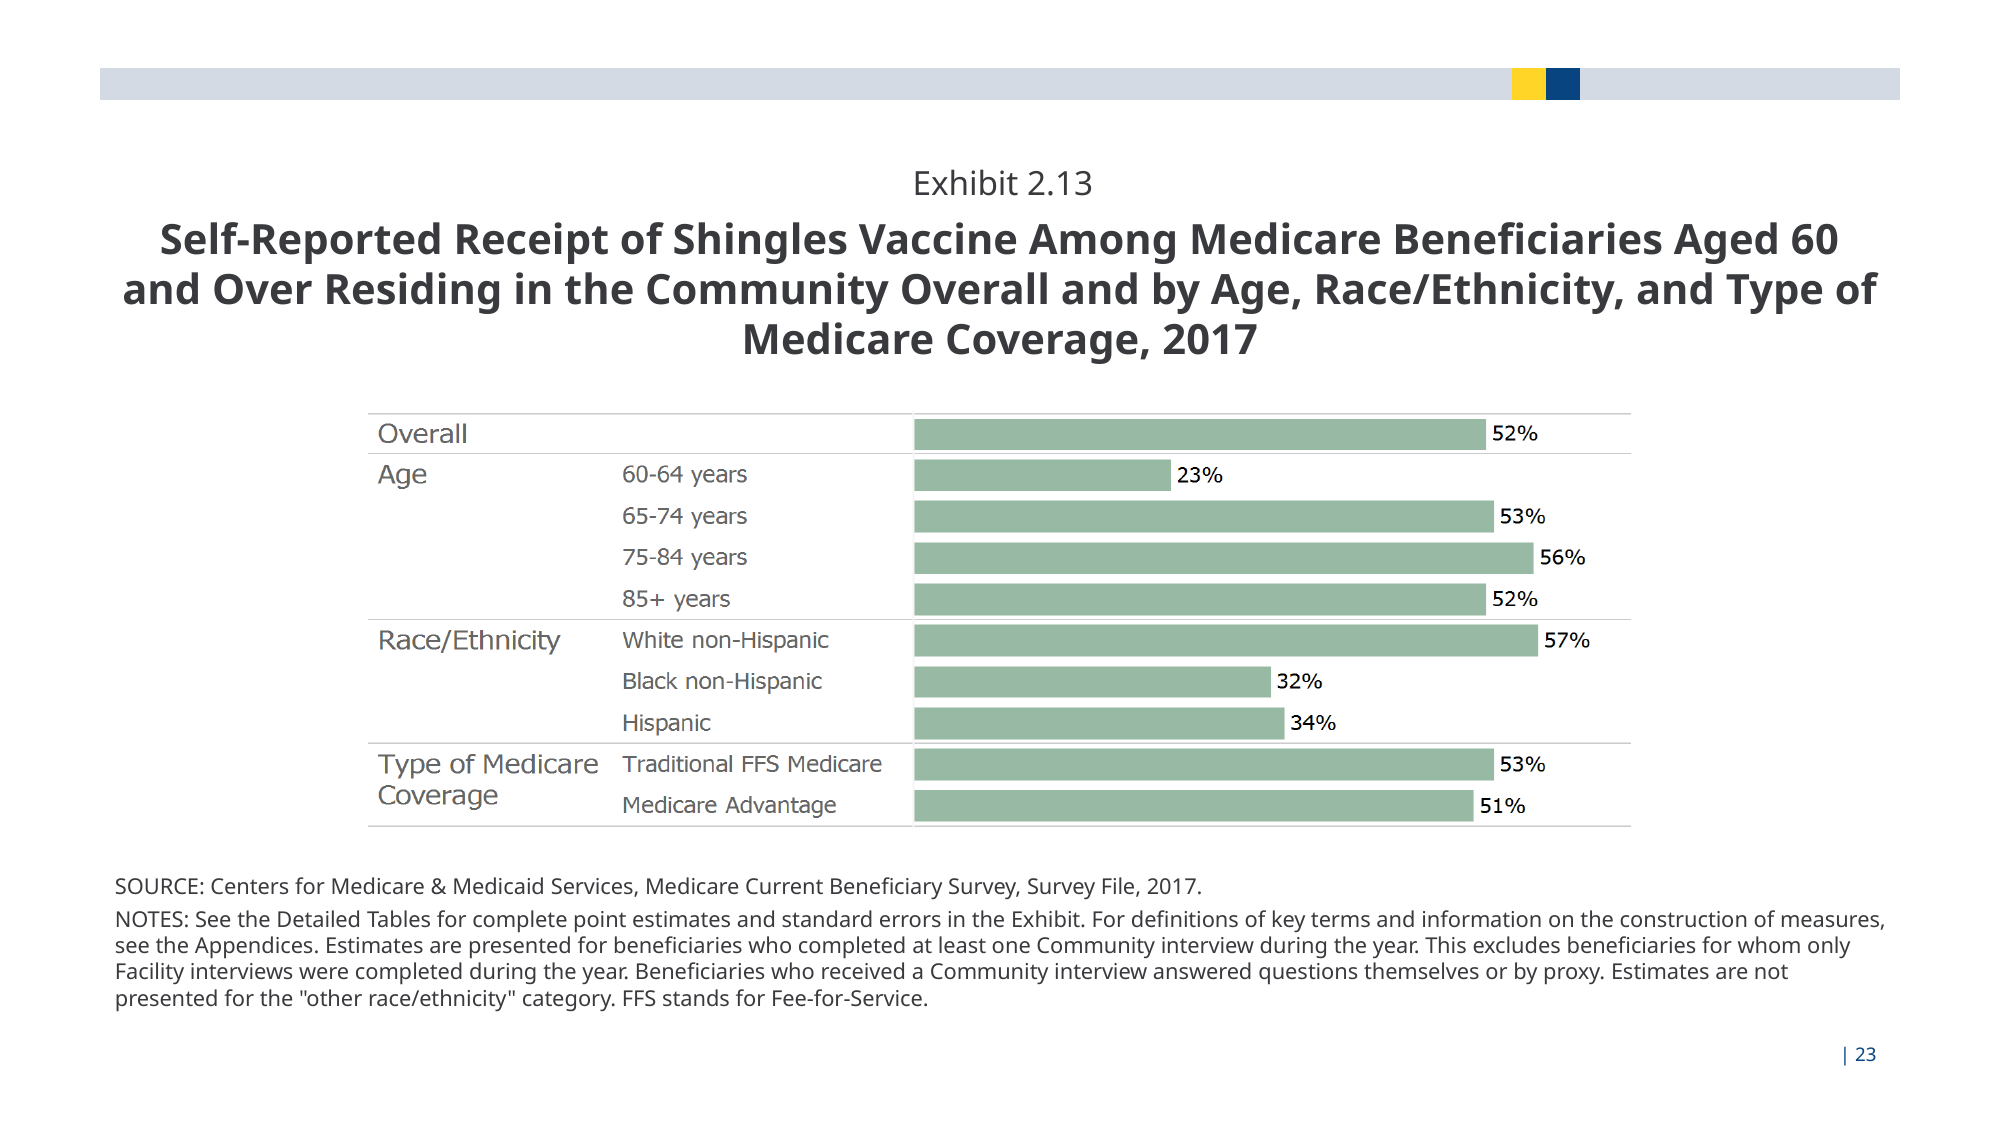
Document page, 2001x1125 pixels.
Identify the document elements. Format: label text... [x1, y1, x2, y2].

list SOURCE: Centers for Medicare & Medicaid Services, Medicare Current Beneficiary Survey, Survey File, 2017. NOTES: See the Detailed Tables for complete point estimates and standard errors in the Exhibit. For definitions of key terms and information on the construction of measures, see the Appendices. Estimates are presented for beneficiaries who completed at least one Community interview during the year. This excludes beneficiaries for whom only Facility interviews were completed during the year. Beneficiaries who received a Community interview answered questions themselves or by proxy. Estimates are not presented for the "other race/ethnicity" category. FFS stands for Fee-for-Service. [99, 865, 1900, 1063]
title Exhibit 2.13 [99, 154, 1900, 213]
list Self-Reported Receipt of Shingles Vaccine Among Medicare Beneficiaries Aged 60 and Over Residing in the Community Overall and by Age, Race/Ethnicity, and Type of Medicare Coverage, 2017 [99, 213, 1900, 300]
picture [349, 374, 1651, 851]
